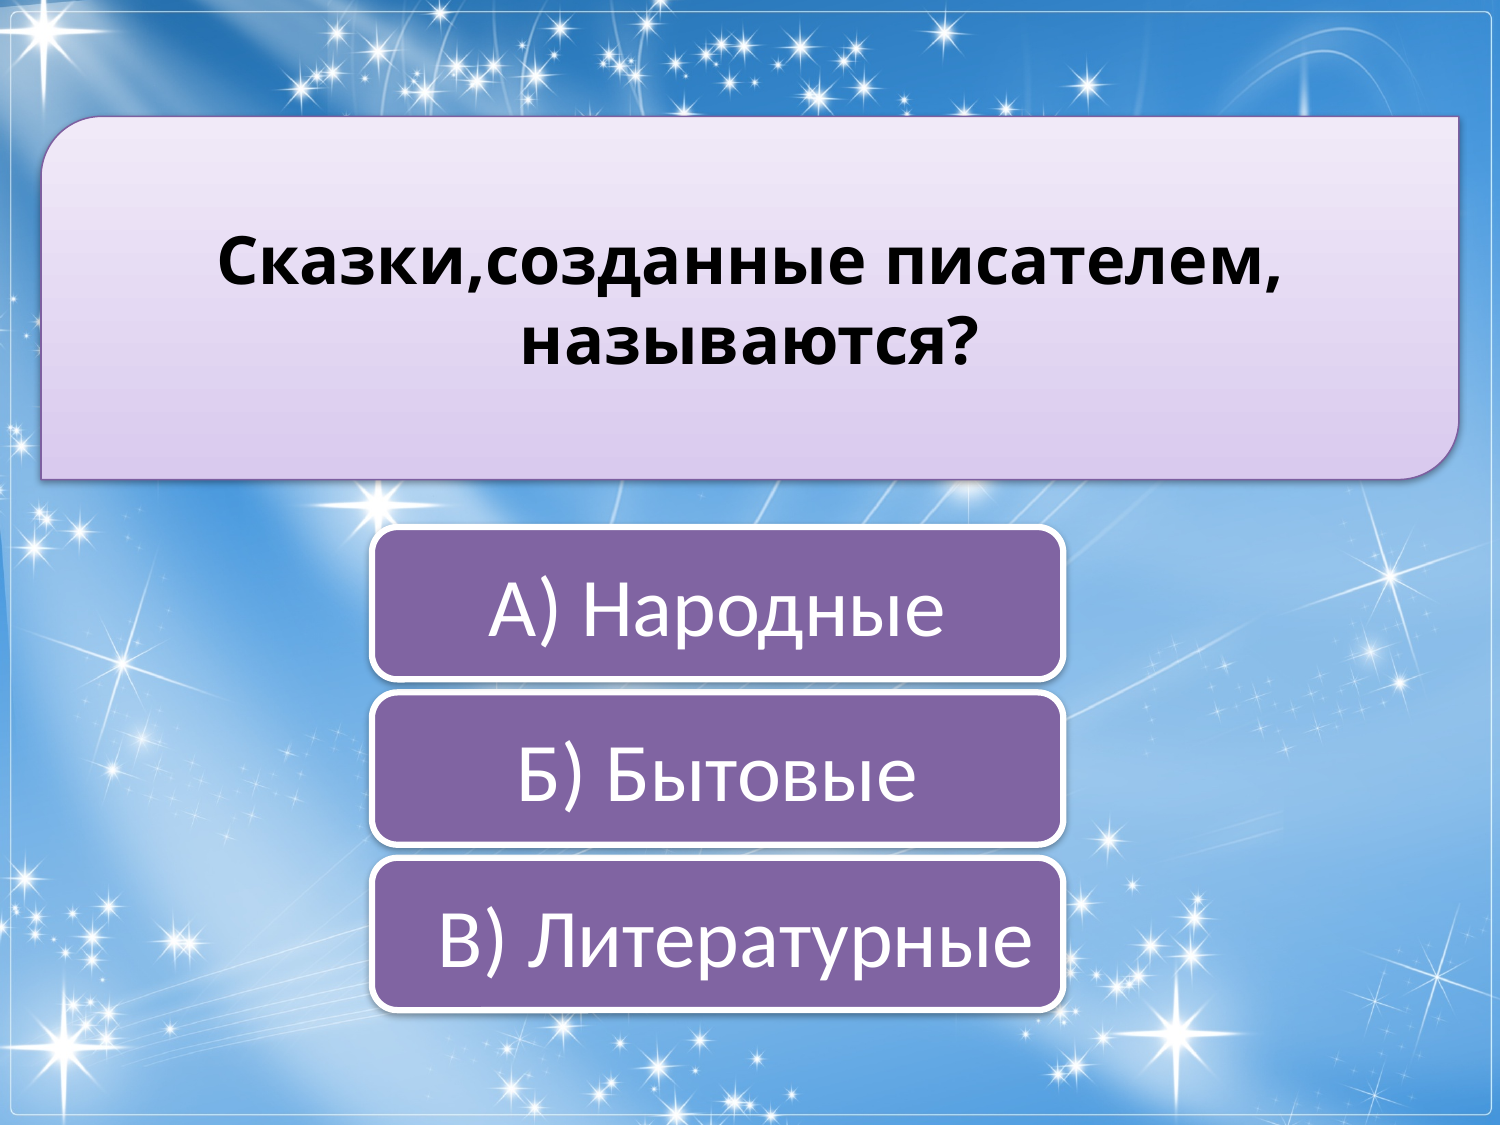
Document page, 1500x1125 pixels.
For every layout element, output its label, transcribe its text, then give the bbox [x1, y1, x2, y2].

text_box Сказки,созданные писателем, называются? [40, 115, 1460, 481]
picture [0, 0, 1500, 1125]
text_box Б) Бытовые [368, 689, 1067, 848]
text_box В) Литературные [368, 855, 1067, 1014]
text_box А) Народные [368, 523, 1067, 683]
